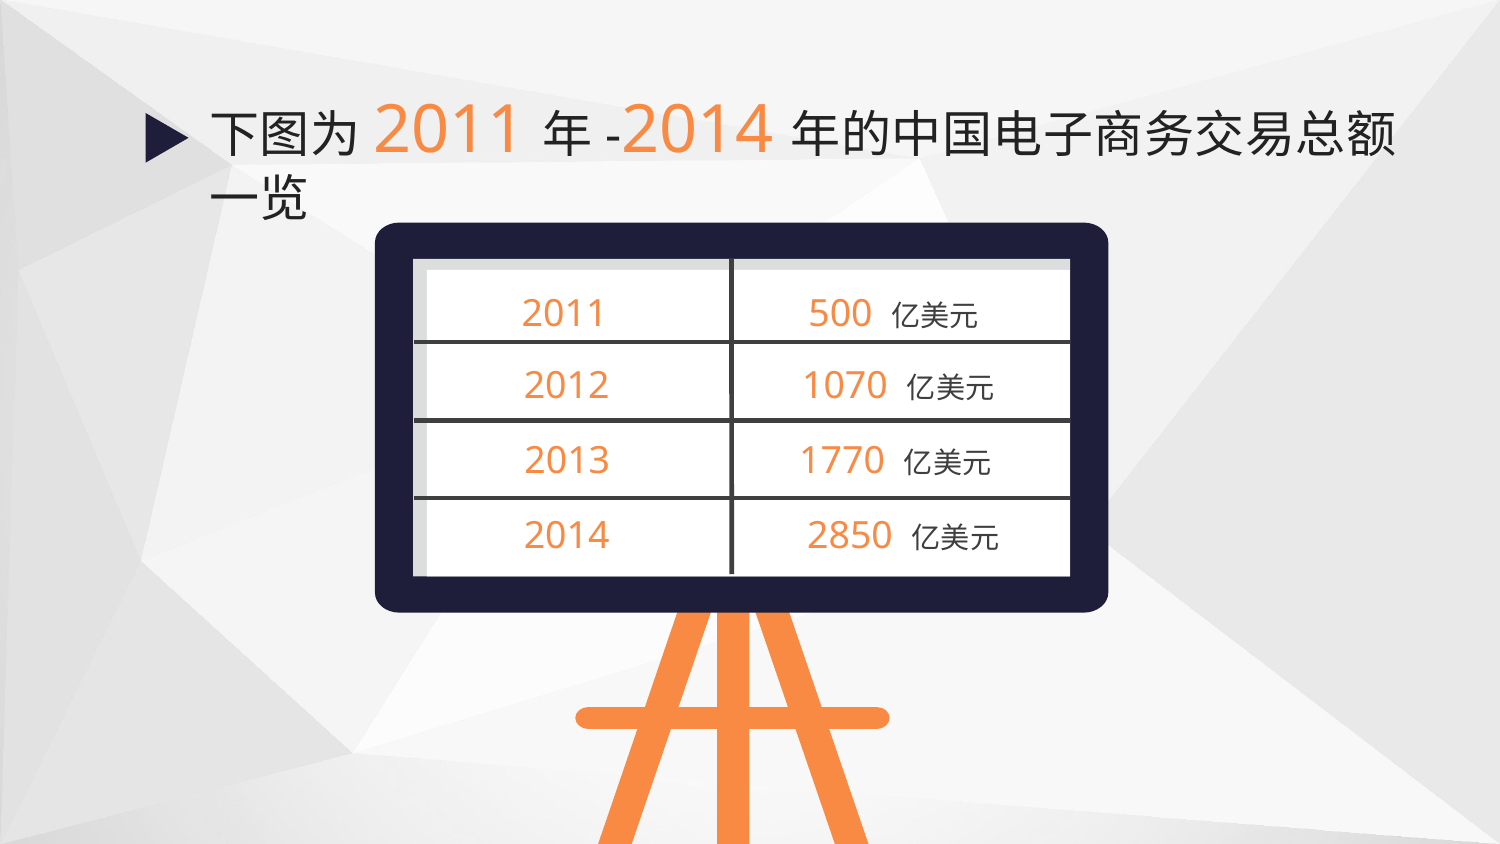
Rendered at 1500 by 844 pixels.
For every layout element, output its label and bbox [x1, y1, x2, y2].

text_box [574, 621, 890, 844]
picture [0, 0, 1500, 844]
text_box [374, 222, 1109, 613]
text_box [413, 341, 1071, 499]
